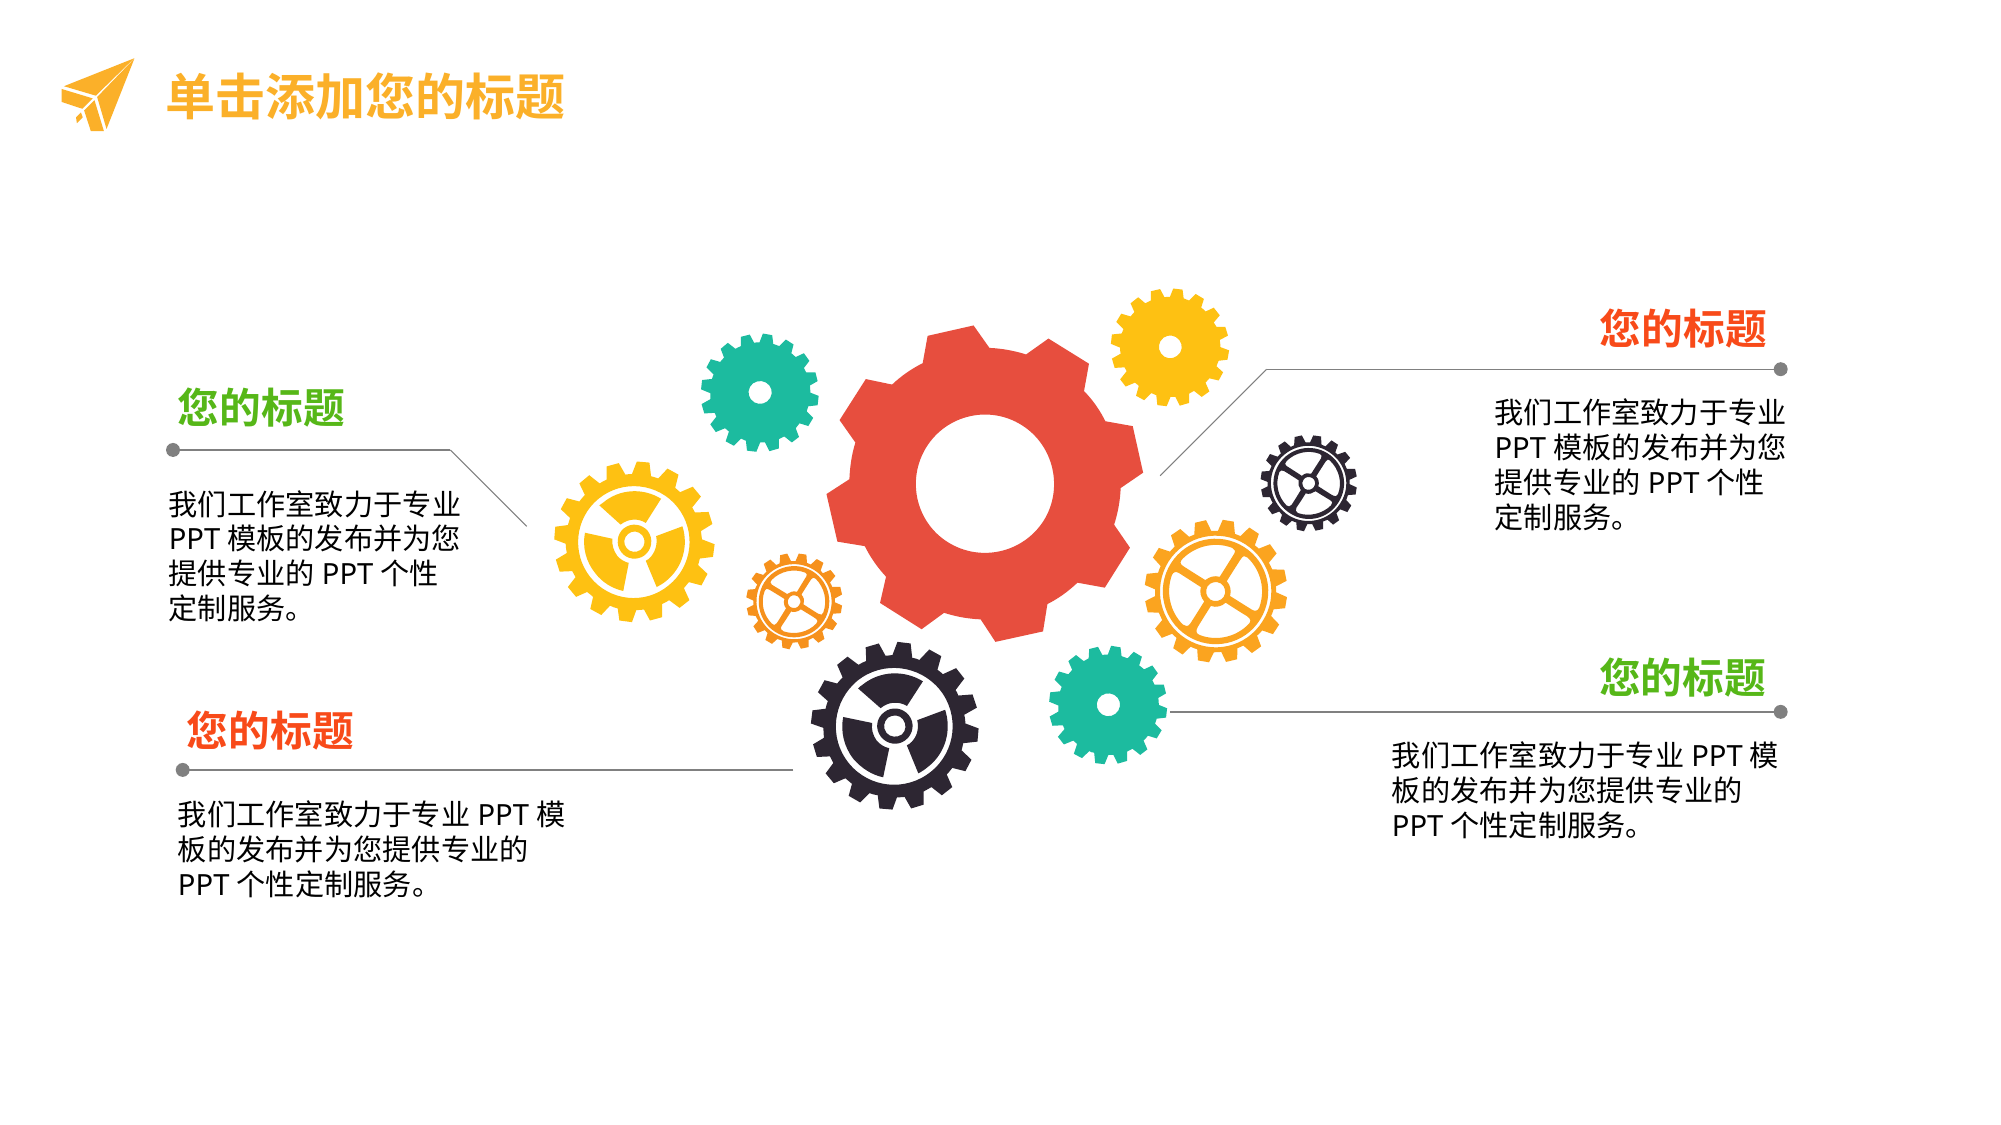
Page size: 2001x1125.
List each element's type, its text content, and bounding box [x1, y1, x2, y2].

text_box 我们工作室致力于专业PPT模板的发布并为您提供专业的PPT个性定制服务。 [1479, 387, 1809, 543]
text_box 单击添加您的标题 [150, 58, 580, 133]
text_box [1260, 435, 1357, 532]
text_box [701, 333, 819, 452]
text_box [826, 325, 1144, 642]
text_box 我们工作室致力于专业PPT模板的发布并为您提供专业的PPT个性定制服务。 [163, 788, 600, 909]
text_box 您的标题 [163, 374, 372, 440]
text_box [1772, 710, 1789, 720]
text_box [554, 461, 715, 623]
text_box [810, 641, 979, 810]
text_box 您的标题 [1584, 644, 1793, 710]
text_box 您的标题 [1585, 295, 1794, 361]
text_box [61, 58, 135, 132]
text_box [1110, 288, 1230, 406]
text_box 我们工作室致力于专业PPT模板的发布并为您提供专业的PPT个性定制服务。 [153, 478, 483, 633]
text_box 您的标题 [172, 697, 381, 763]
text_box [1772, 361, 1789, 378]
text_box [164, 441, 181, 459]
text_box [174, 763, 191, 778]
text_box [1049, 645, 1168, 765]
text_box 我们工作室致力于专业PPT模板的发布并为您提供专业的PPT个性定制服务。 [1377, 730, 1810, 850]
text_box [1144, 519, 1287, 663]
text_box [1160, 369, 1267, 476]
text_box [450, 449, 527, 527]
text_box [746, 553, 842, 650]
